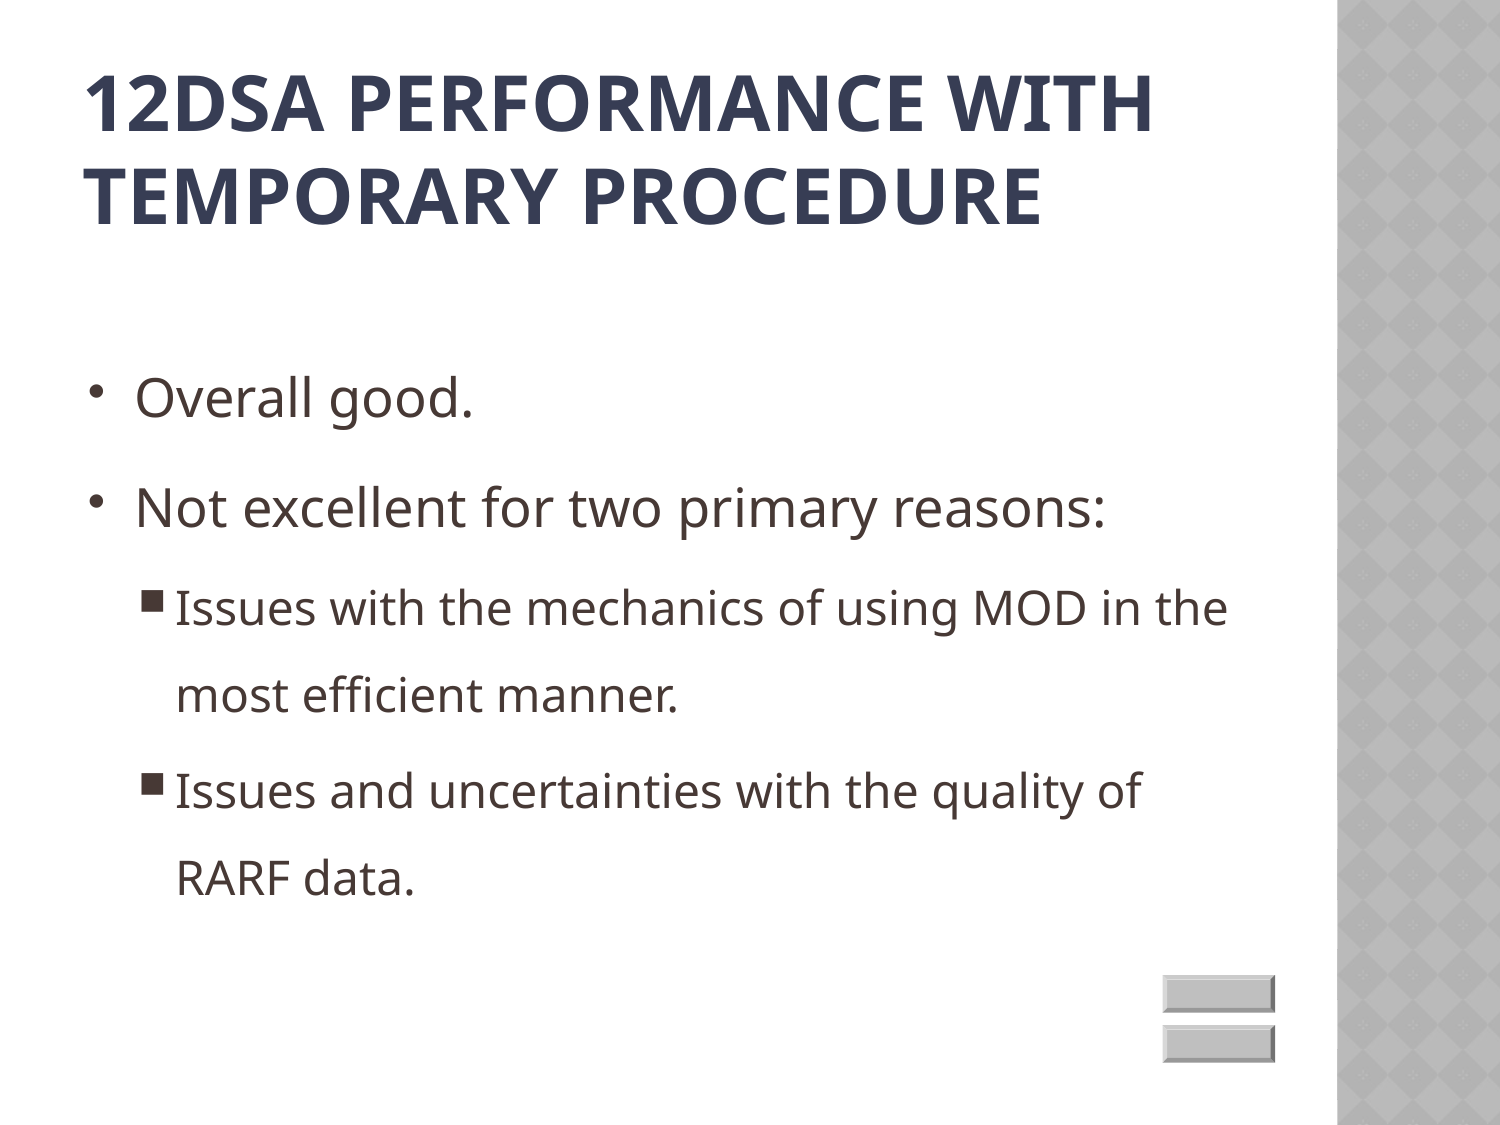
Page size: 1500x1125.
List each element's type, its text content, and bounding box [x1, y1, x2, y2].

text_box [1159, 972, 1278, 1016]
list Overall good. Not excellent for two primary reasons: Issues with the mechanics of using MOD in the most efficient manner. Issues and uncertainties with the quality of RARF data. [75, 264, 1263, 1059]
text_box [1159, 1022, 1278, 1066]
title 12DSA Performance With temporary Procedure [75, 52, 1263, 240]
